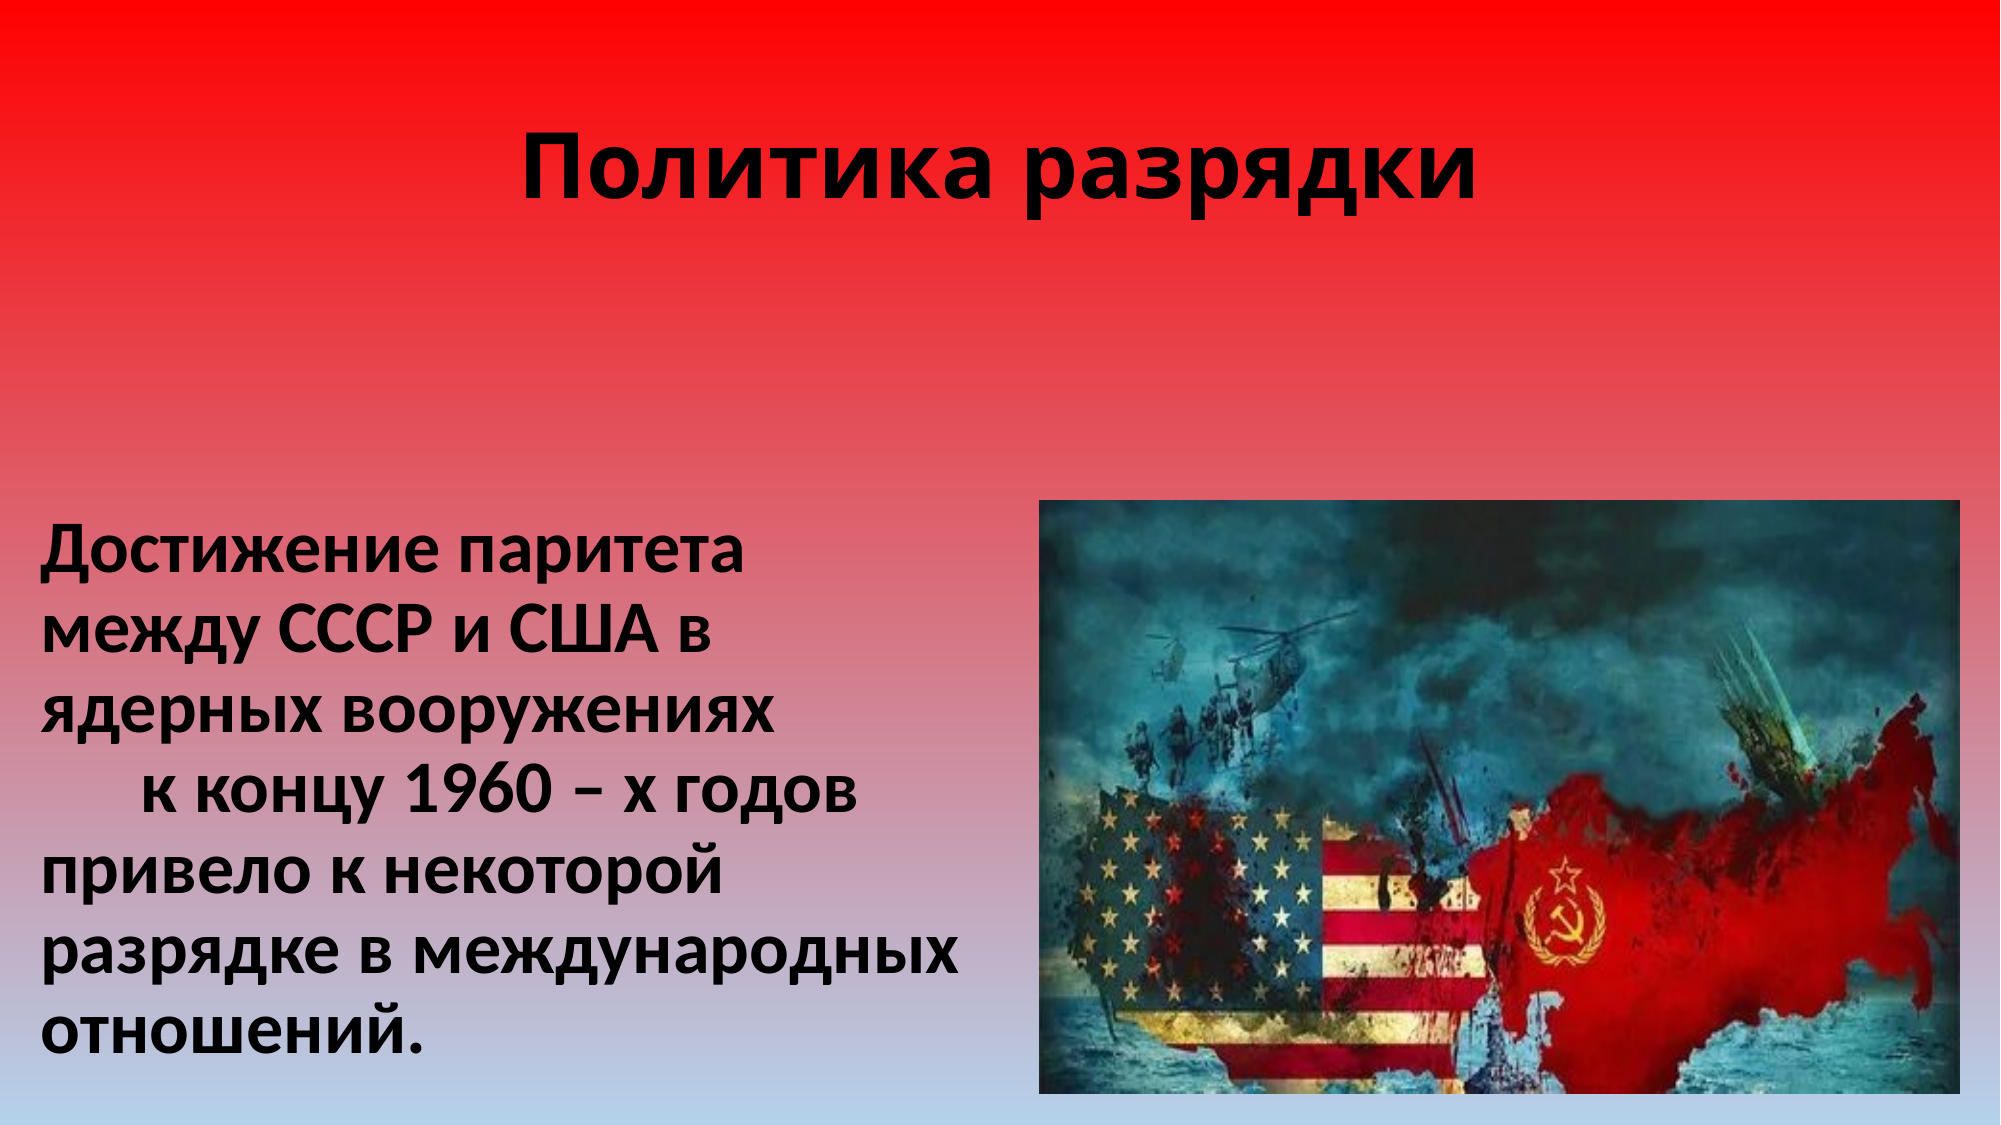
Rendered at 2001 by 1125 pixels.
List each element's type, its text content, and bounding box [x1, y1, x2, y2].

list Достижение паритета между СССР и США в ядерных вооружениях к концу 1960 – х годов привело к некоторой разрядке в международных отношений. [25, 500, 987, 1103]
picture [1039, 500, 1960, 1094]
title Политика разрядки [137, 59, 1863, 278]
